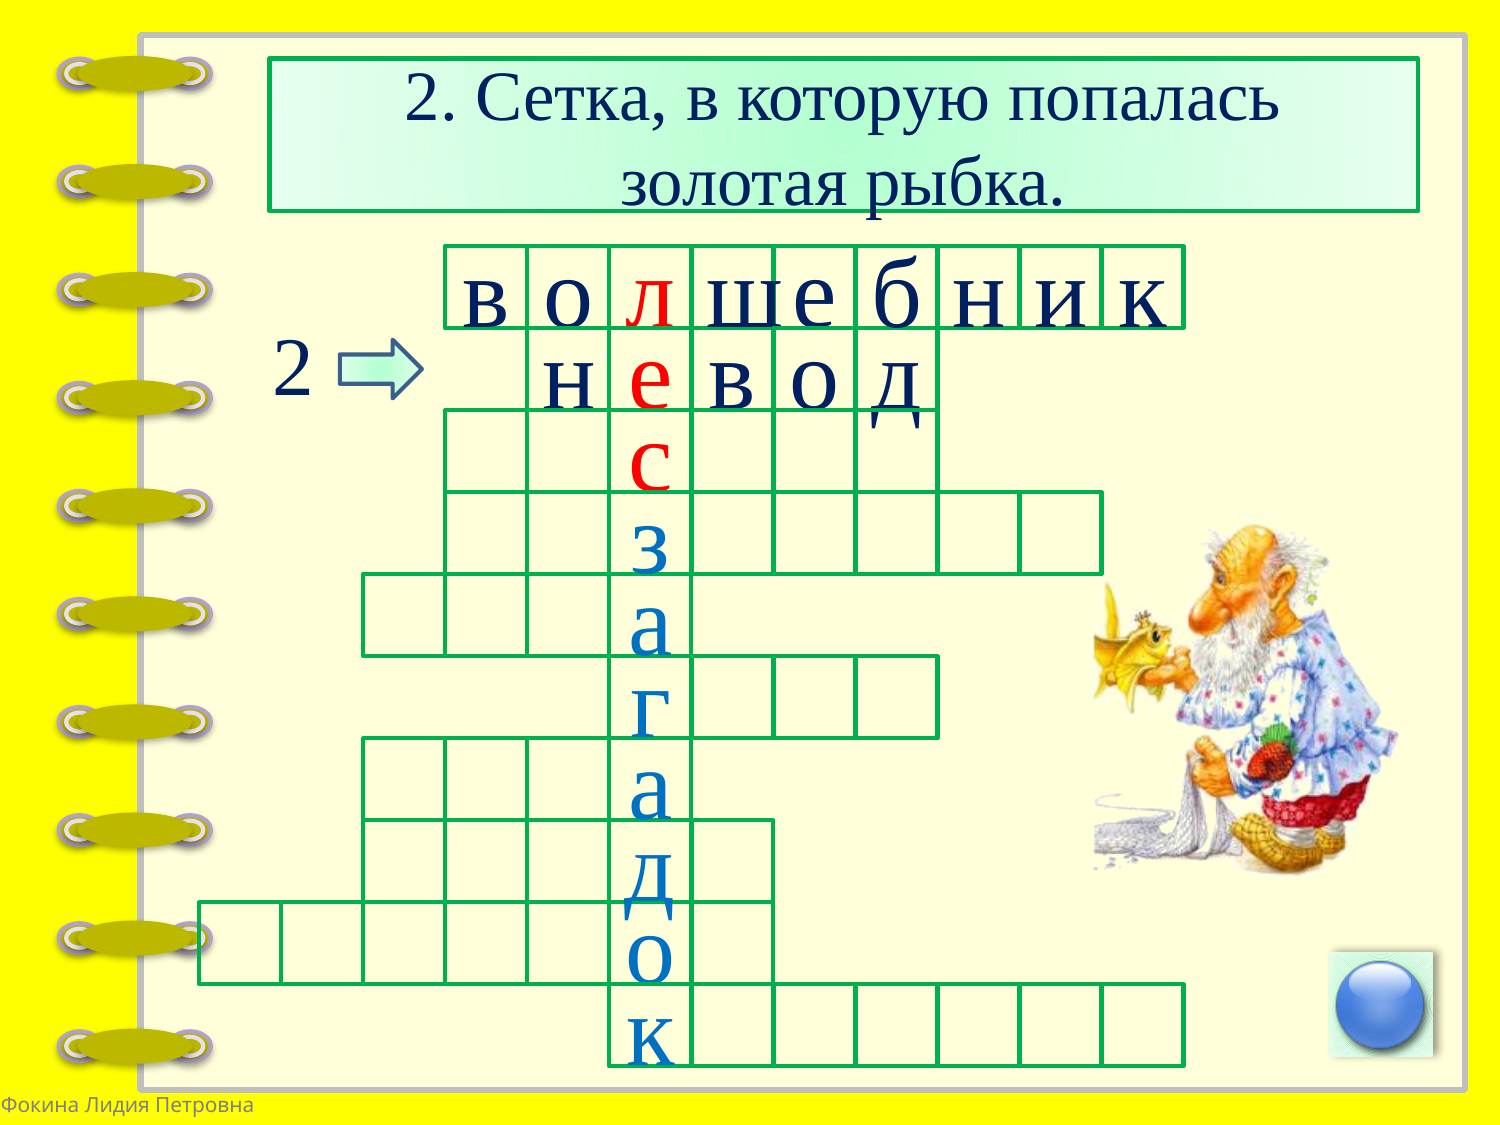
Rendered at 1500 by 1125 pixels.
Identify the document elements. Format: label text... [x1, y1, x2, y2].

text_box [361, 818, 443, 900]
text_box к [1104, 244, 1186, 330]
text_box [689, 494, 775, 576]
text_box г [607, 658, 689, 740]
text_box ш [693, 244, 775, 330]
text_box [525, 408, 611, 494]
text_box о [771, 326, 858, 408]
text_box и [1022, 244, 1104, 330]
text_box [935, 490, 1022, 576]
text_box [771, 654, 853, 740]
text_box [525, 572, 611, 658]
text_box [775, 408, 858, 494]
text_box [443, 494, 525, 572]
text_box е [607, 326, 693, 408]
text_box а [611, 576, 693, 658]
text_box н [935, 244, 1022, 330]
text_box [443, 572, 525, 658]
text_box [689, 900, 775, 982]
text_box [361, 900, 447, 986]
text_box [775, 494, 858, 576]
text_box [443, 408, 525, 494]
text_box [337, 337, 424, 401]
text_box [858, 408, 940, 494]
text_box [525, 494, 611, 572]
text_box [689, 408, 775, 494]
text_box н [525, 326, 607, 408]
text_box [529, 736, 611, 818]
text_box [775, 982, 858, 1068]
text_box [1099, 982, 1186, 1068]
text_box в [693, 330, 771, 408]
text_box е [775, 244, 858, 326]
text_box б [858, 244, 935, 330]
text_box [689, 654, 771, 740]
text_box в [443, 244, 529, 330]
picture [1066, 503, 1465, 885]
text_box л [611, 244, 693, 326]
picture [1328, 951, 1434, 1057]
text_box [443, 818, 525, 904]
text_box [525, 818, 611, 904]
text_box о [529, 244, 611, 326]
text_box а [611, 740, 693, 822]
text_box с [611, 408, 689, 490]
text_box з [611, 490, 689, 576]
text_box [1022, 490, 1104, 576]
text_box 2 [257, 304, 317, 420]
text_box [197, 900, 279, 986]
text_box [858, 494, 935, 576]
text_box к [607, 982, 689, 1068]
text_box [853, 654, 940, 740]
text_box [940, 982, 1022, 1068]
text_box д [611, 822, 689, 904]
text_box 2. Сетка, в которую попалась золотая рыбка. [267, 56, 1420, 213]
text_box [447, 904, 525, 986]
text_box [361, 572, 443, 658]
text_box д [858, 330, 940, 408]
text_box [361, 736, 447, 818]
text_box [689, 818, 775, 900]
text_box [447, 736, 529, 818]
text_box [689, 982, 775, 1068]
text_box [279, 900, 361, 986]
text_box [1022, 982, 1099, 1068]
text_box [858, 982, 940, 1068]
text_box о [611, 904, 689, 982]
text_box [525, 904, 611, 986]
